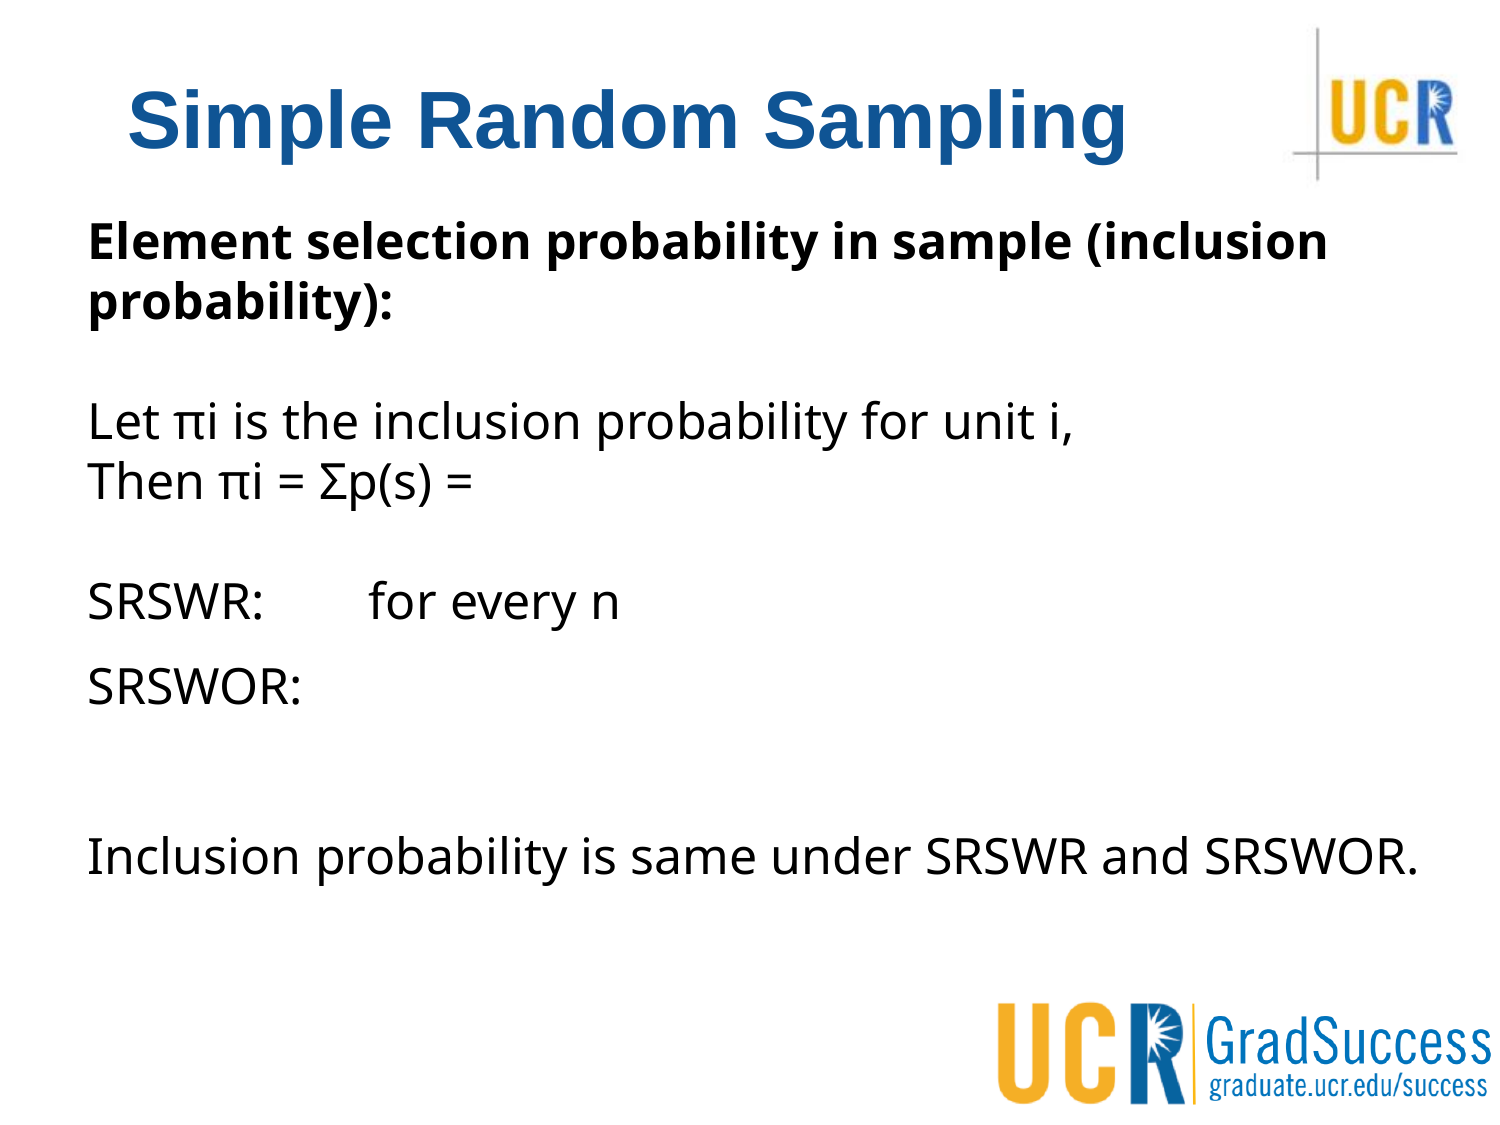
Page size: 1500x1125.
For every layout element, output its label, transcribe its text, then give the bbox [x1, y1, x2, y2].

title Simple Random Sampling [112, 13, 1388, 172]
picture [1282, 0, 1500, 196]
